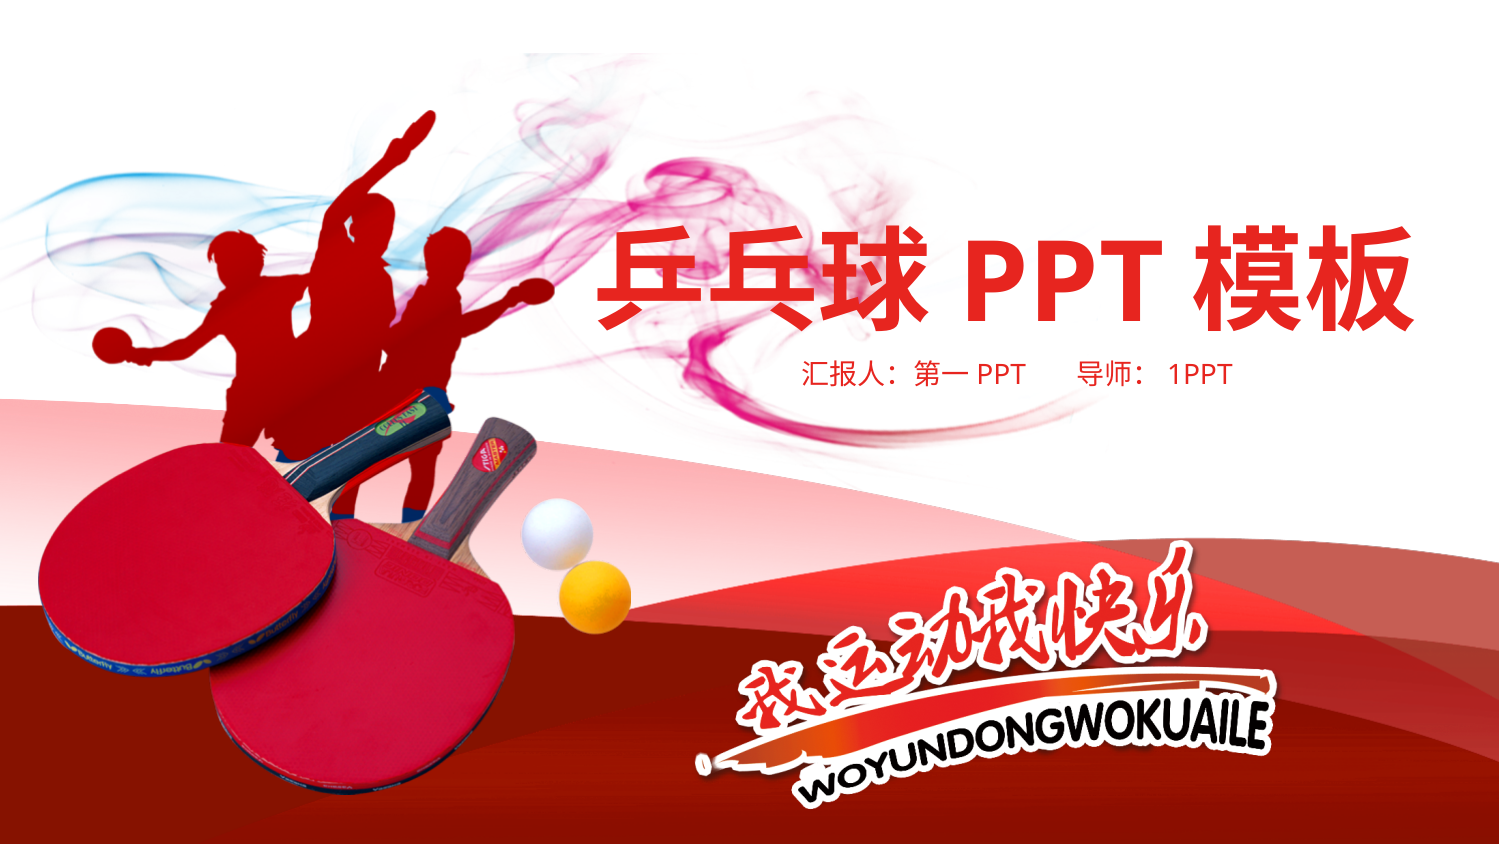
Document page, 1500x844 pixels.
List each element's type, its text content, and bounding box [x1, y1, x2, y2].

text_box 乒乓球PPT模板 [1109, 201, 1432, 352]
text_box 汇报人：第一PPT 导师：1PPT [1109, 349, 1248, 398]
picture [0, 53, 1499, 844]
